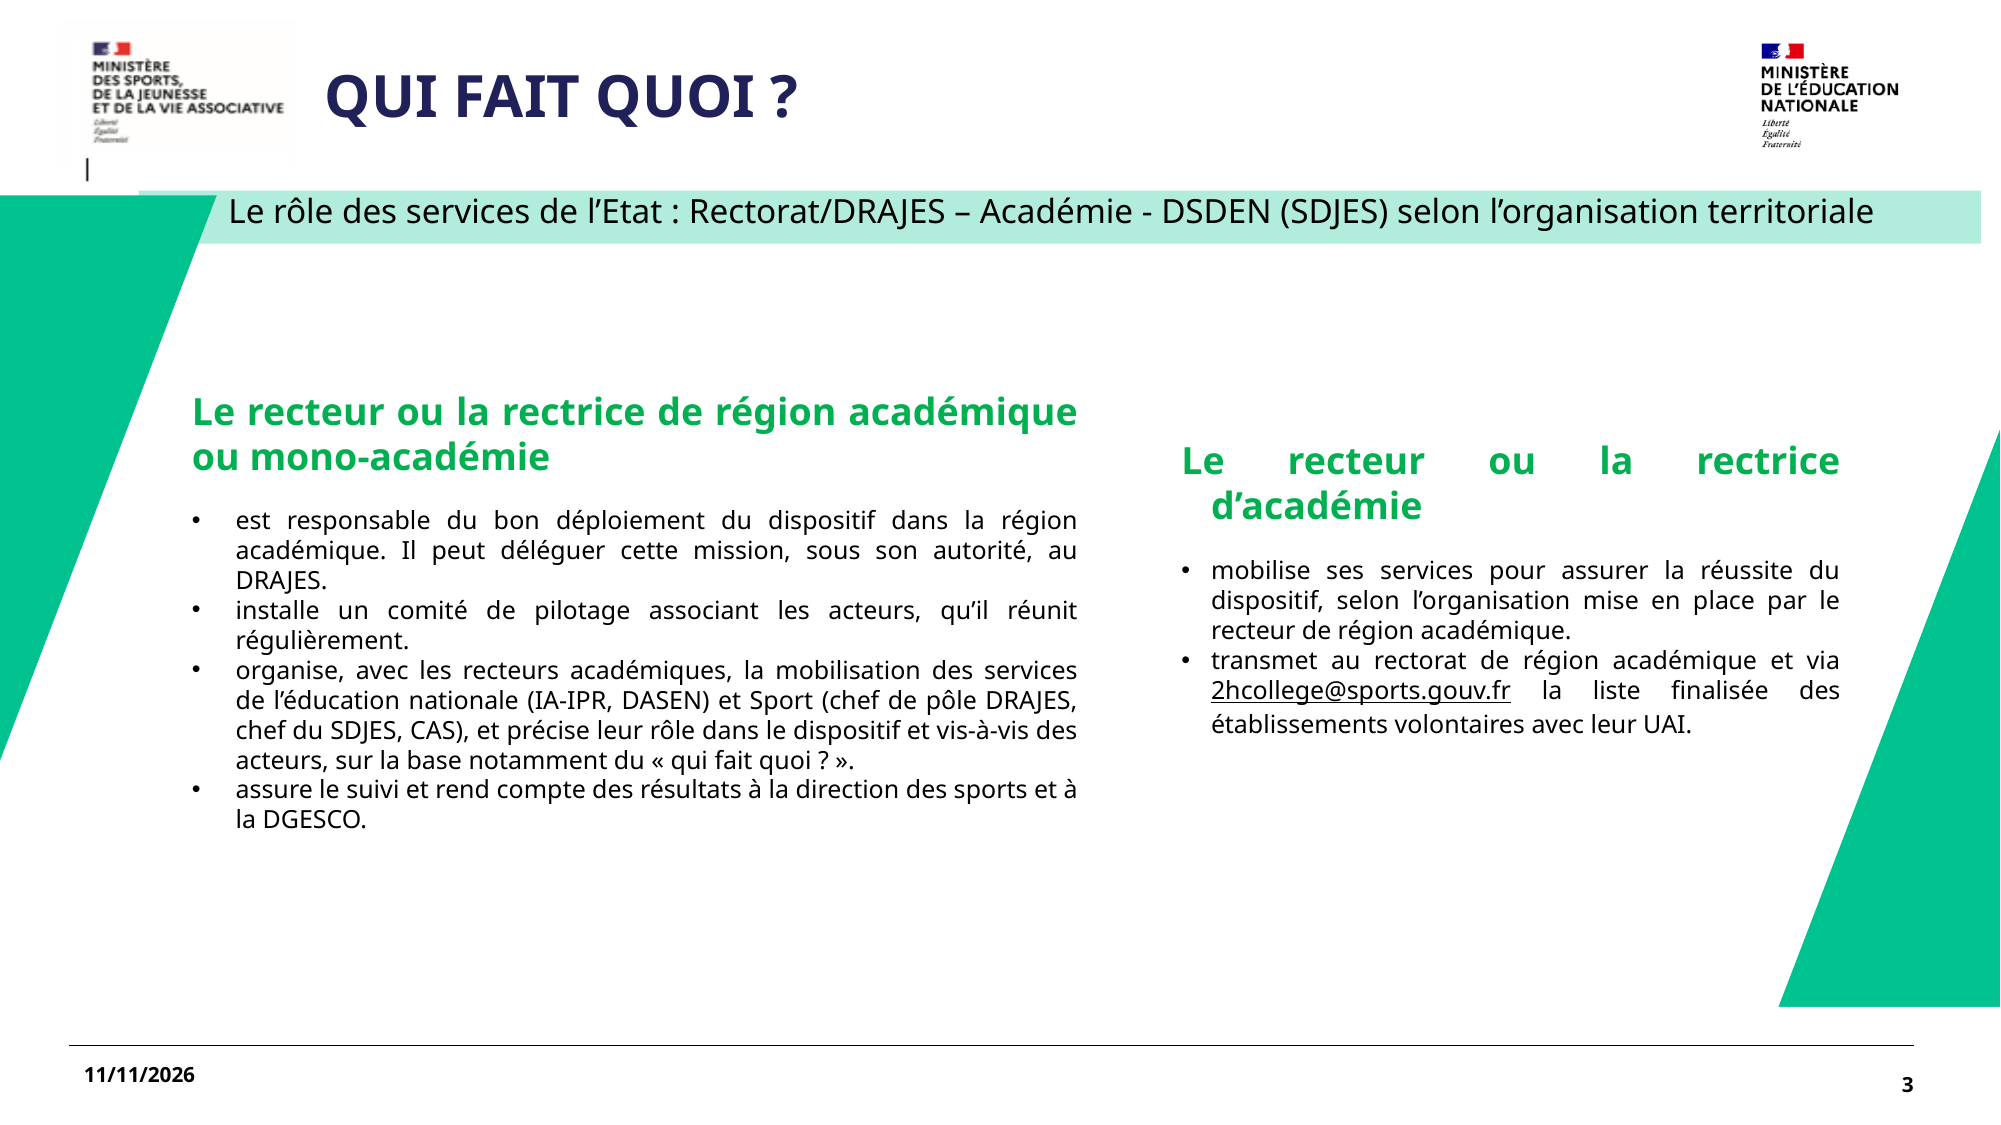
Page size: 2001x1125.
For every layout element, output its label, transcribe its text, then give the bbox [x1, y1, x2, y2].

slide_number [69, 1046, 519, 1107]
text_box Le recteur ou la rectrice de région académique ou mono-académie est responsable du bon déploiement du dispositif dans la région académique. Il peut déléguer cette mission, sous son autorité, au DRAJES. installe un comité de pilotage associant les acteurs, qu’il réunit régulièrement. organise, avec les recteurs académiques, la mobilisation des services de l’éducation nationale (IA-IPR, DASEN) et Sport (chef de pôle DRAJES, chef du SDJES, CAS), et précise leur rôle dans le dispositif et vis-à-vis des acteurs, sur la base notamment du « qui fait quoi ? ». assure le suivi et rend compte des résultats à la direction des sports et à la DGESCO. [177, 380, 1094, 842]
text_box Le rôle des services de l’Etat : Rectorat/DRAJES – Académie - DSDEN (SDJES) selon l’organisation territoriale [138, 190, 1982, 244]
picture [1743, 34, 1914, 157]
slide_number 3 [1618, 1046, 1914, 1125]
picture [62, 20, 297, 183]
title Qui fait quoi ? [306, 24, 1719, 173]
text_box Le recteur ou la rectrice d’académie mobilise ses services pour assurer la réussite du dispositif, selon l’organisation mise en place par le recteur de région académique. transmet au rectorat de région académique et via 2hcollege@sports.gouv.fr la liste finalisée des établissements volontaires avec leur UAI. [1166, 429, 1856, 806]
